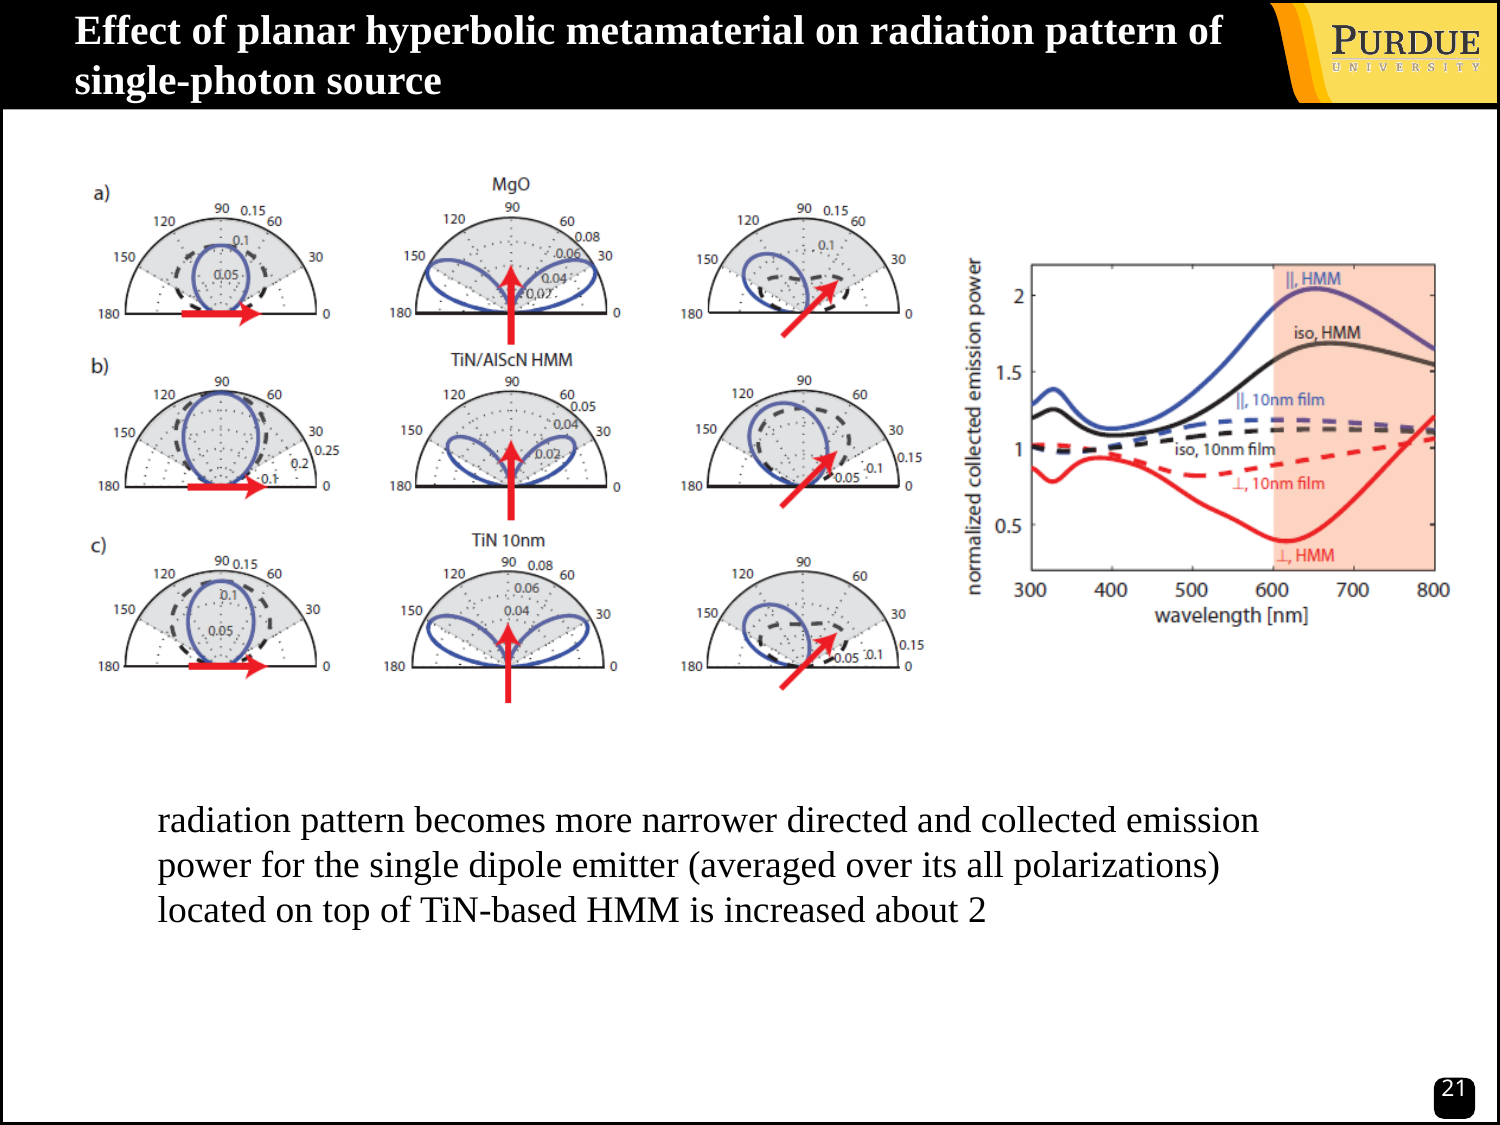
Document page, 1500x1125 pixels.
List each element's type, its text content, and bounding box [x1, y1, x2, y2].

picture [62, 149, 1477, 715]
text_box radiation pattern becomes more narrower directed and collected emission power for the single dipole emitter (averaged over its all polarizations) located on top of TiN-based HMM is increased about 2 [143, 787, 1318, 938]
picture [1323, 20, 1489, 75]
title Effect of planar hyperbolic metamaterial on radiation pattern of single-photon source [5, 19, 1263, 88]
